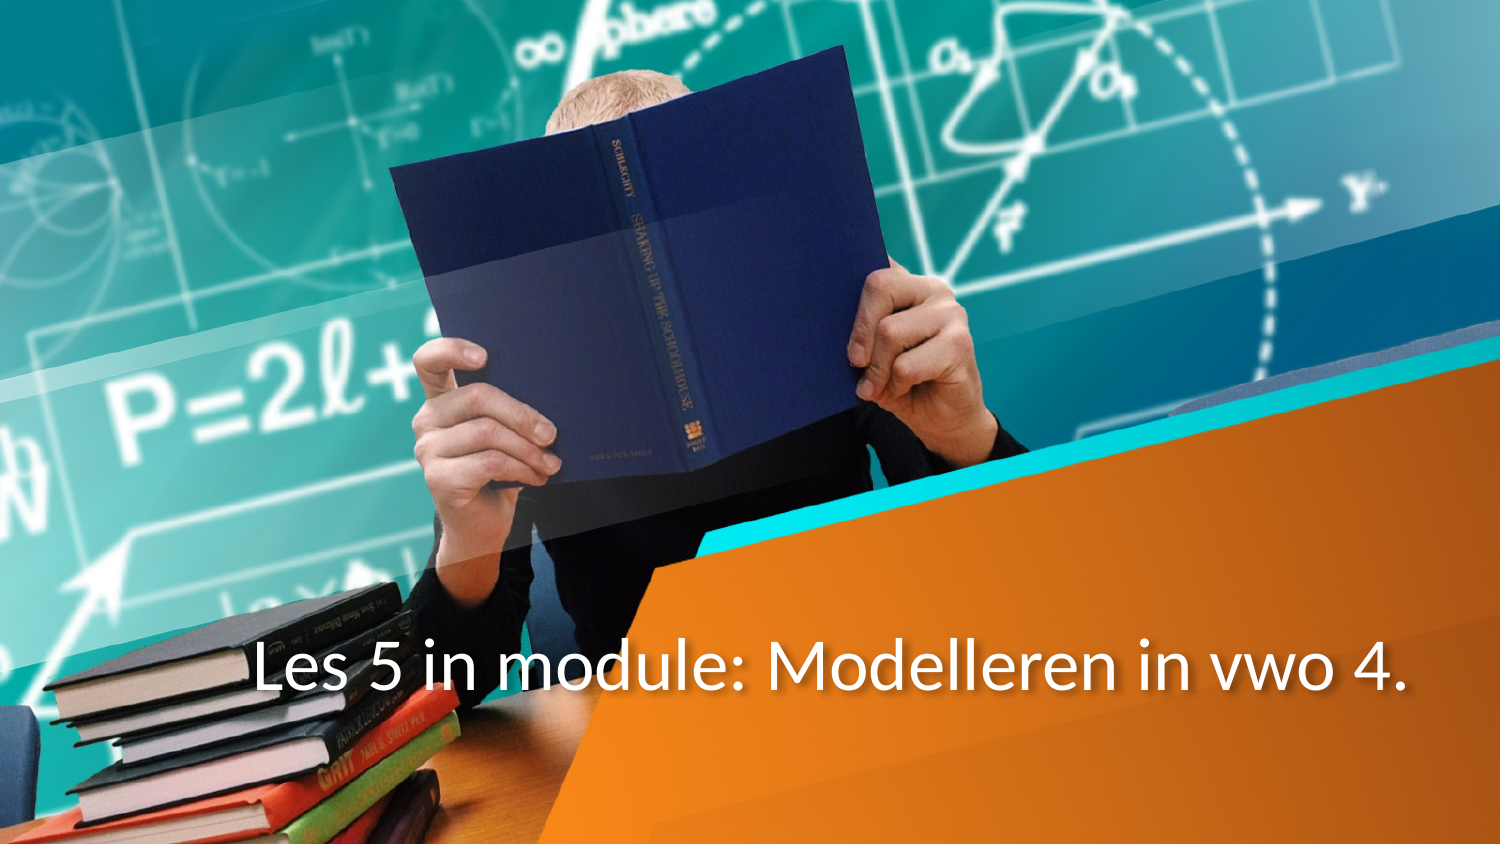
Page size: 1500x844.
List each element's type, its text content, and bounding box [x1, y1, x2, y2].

title Les 5 in module: Modelleren in vwo 4. [98, 547, 1427, 775]
picture [0, 0, 1500, 844]
